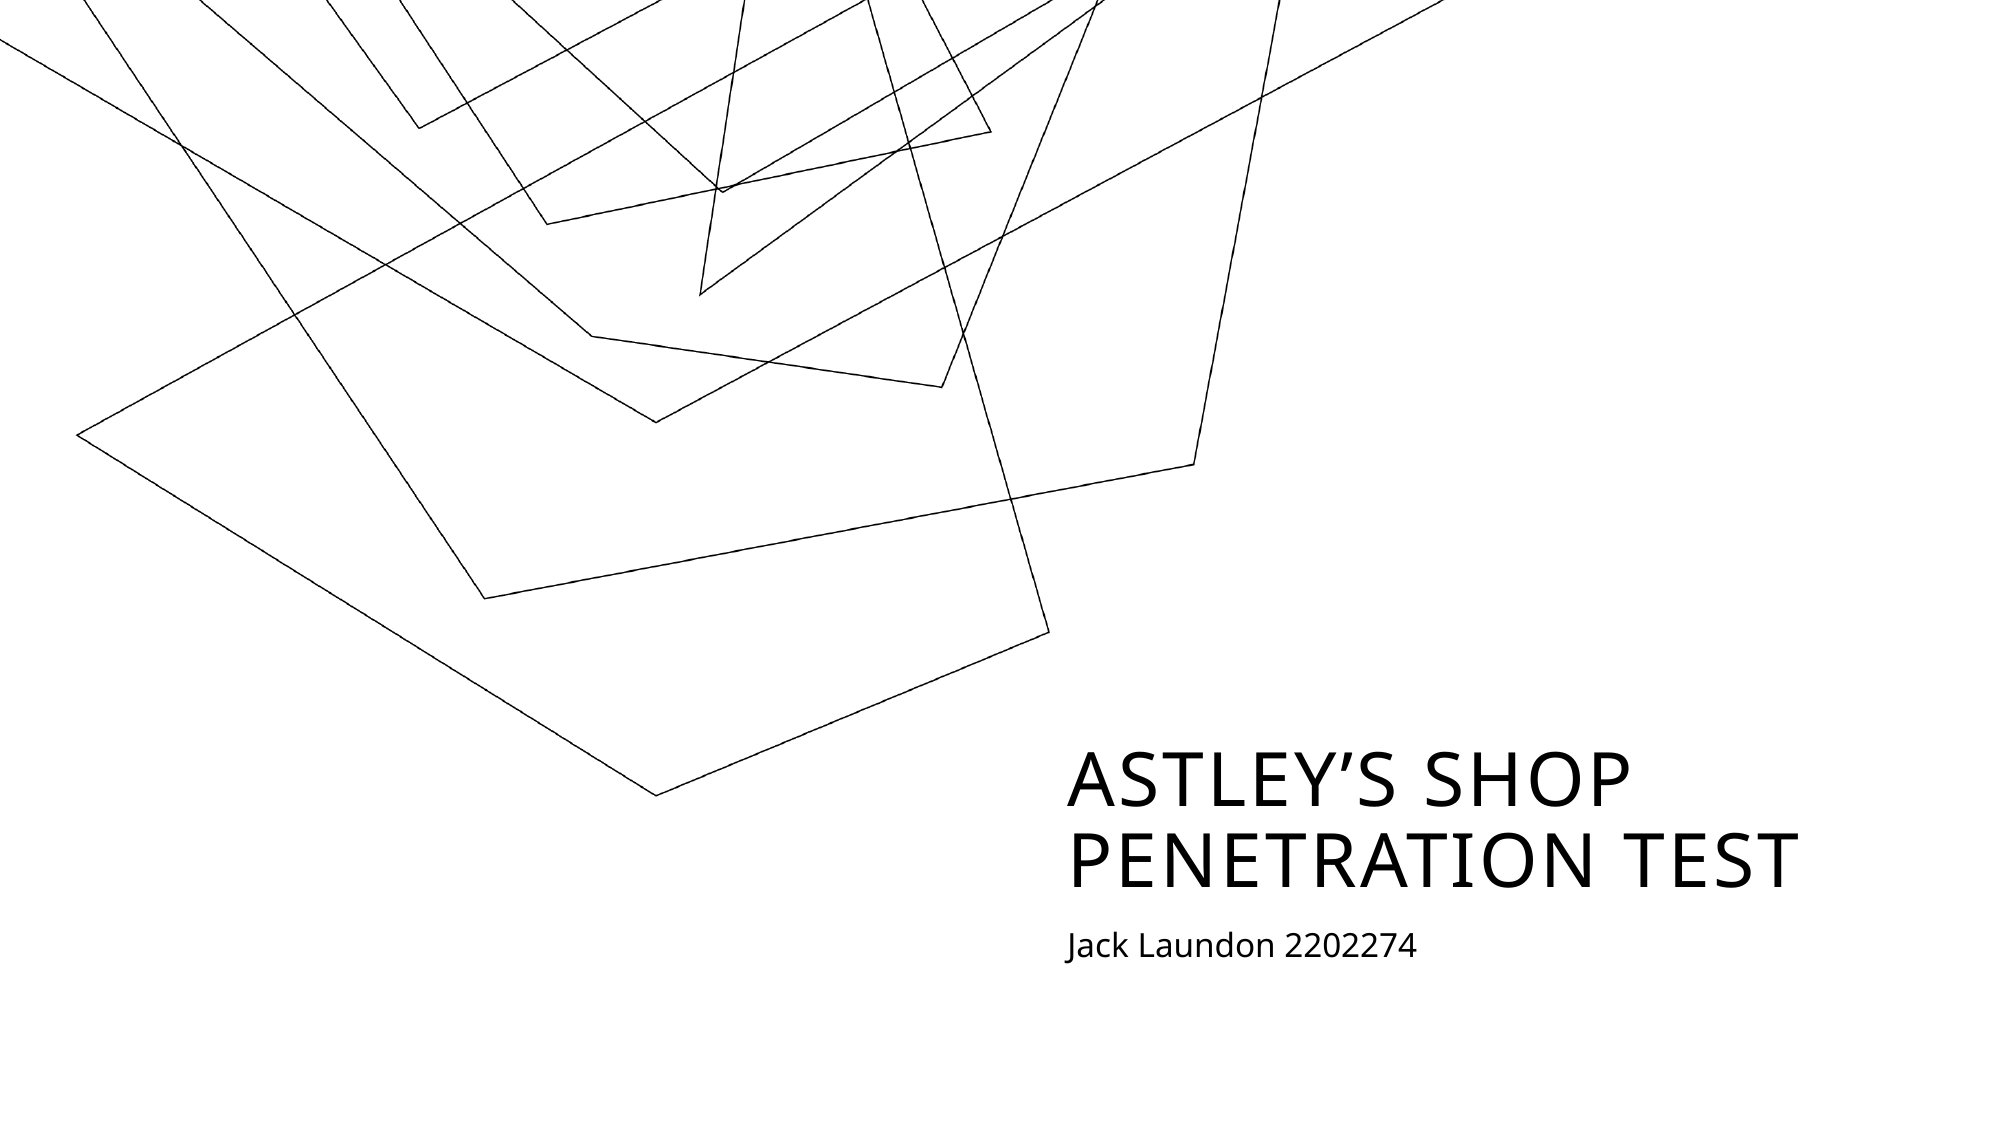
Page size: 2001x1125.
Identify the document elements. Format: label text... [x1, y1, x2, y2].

picture [0, 0, 1557, 830]
subtitle Jack Laundon 2202274 [1052, 916, 1864, 982]
title Astley’s Shop Penetration Test [1052, 727, 1864, 912]
